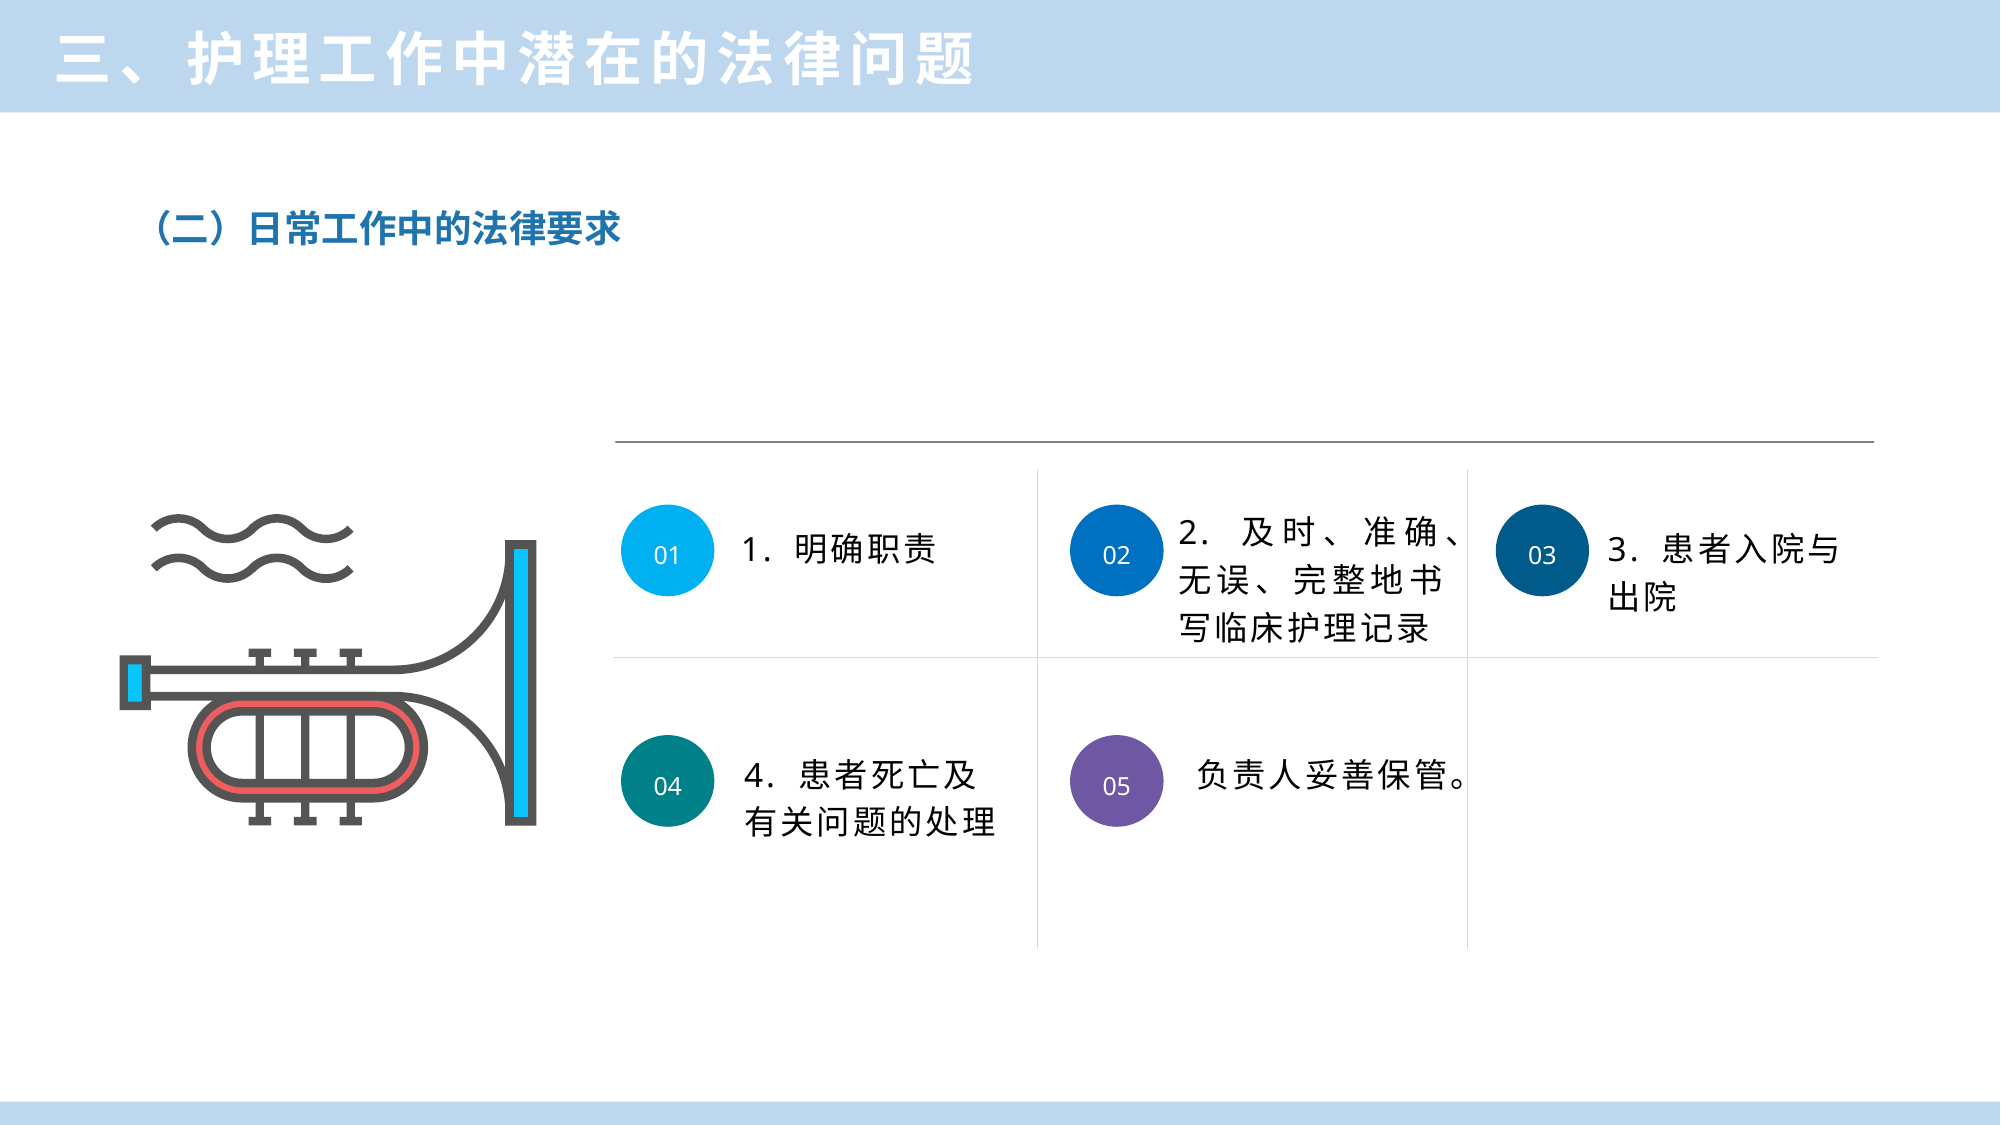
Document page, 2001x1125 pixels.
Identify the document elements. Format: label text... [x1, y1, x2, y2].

text_box 2. 及时、准确、无误、完整地书写临床护理记录 [1163, 503, 1461, 570]
text_box [128, 665, 141, 701]
text_box 三、护理工作中潜在的法律问题 [41, 16, 987, 98]
text_box [293, 816, 317, 826]
text_box [346, 803, 355, 816]
text_box [301, 716, 310, 778]
text_box [301, 657, 310, 665]
text_box [248, 648, 272, 657]
text_box 02 [1069, 503, 1165, 598]
text_box （二）日常工作中的法律要求 [119, 175, 1576, 258]
text_box [505, 540, 537, 826]
text_box [255, 803, 264, 816]
text_box [514, 549, 528, 817]
text_box [141, 562, 505, 701]
text_box 04 [620, 734, 716, 828]
text_box 负责人妥善保管。 [1181, 745, 1467, 814]
text_box 01 [620, 503, 716, 598]
text_box [339, 816, 362, 826]
text_box 负责人妥善保管。 [1468, 745, 1478, 814]
text_box 05 [1069, 734, 1165, 828]
text_box [255, 657, 264, 665]
text_box [248, 816, 272, 826]
text_box [151, 601, 505, 765]
text_box [293, 648, 317, 657]
text_box 03 [1494, 503, 1591, 598]
text_box 1. 明确职责 [726, 520, 1023, 587]
text_box [197, 701, 419, 793]
text_box [187, 691, 429, 803]
text_box [376, 691, 505, 804]
text_box [255, 716, 264, 778]
text_box [339, 648, 362, 657]
text_box [346, 657, 355, 665]
text_box 4. 患者死亡及有关问题的处理 [729, 745, 1027, 877]
text_box 3. 患者入院与出院 [1593, 520, 1860, 587]
text_box [150, 553, 354, 583]
text_box [301, 803, 310, 816]
text_box [150, 514, 354, 544]
text_box [346, 716, 355, 778]
text_box [119, 655, 151, 711]
